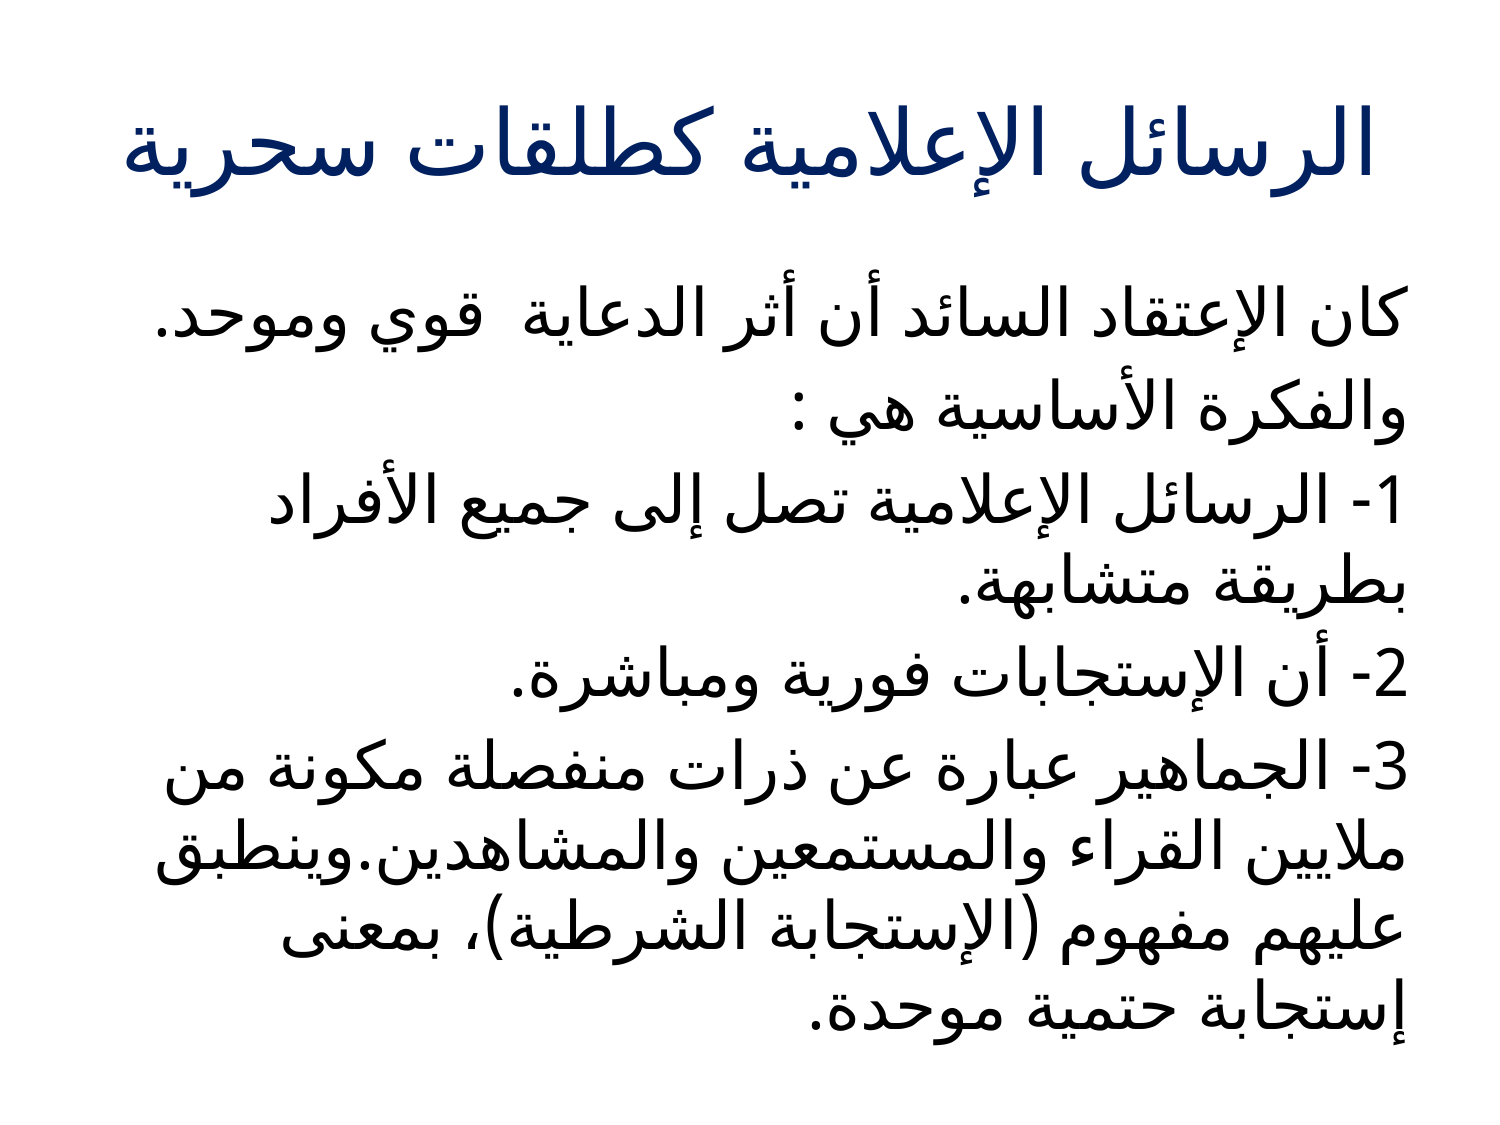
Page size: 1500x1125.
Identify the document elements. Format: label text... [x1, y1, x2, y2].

list كان الإعتقاد السائد أن أثر الدعاية قوي وموحد. والفكرة الأساسية هي : 1- الرسائل الإعلامية تصل إلى جميع الأفراد بطريقة متشابهة. 2- أن الإستجابات فورية ومباشرة. 3- الجماهير عبارة عن ذرات منفصلة مكونة من ملايين القراء والمستمعين والمشاهدين.وينطبق عليهم مفهوم (الإستجابة الشرطية)، بمعنى إستجابة حتمية موحدة. [75, 262, 1425, 1005]
title الرسائل الإعلامية كطلقات سحرية [75, 45, 1425, 233]
